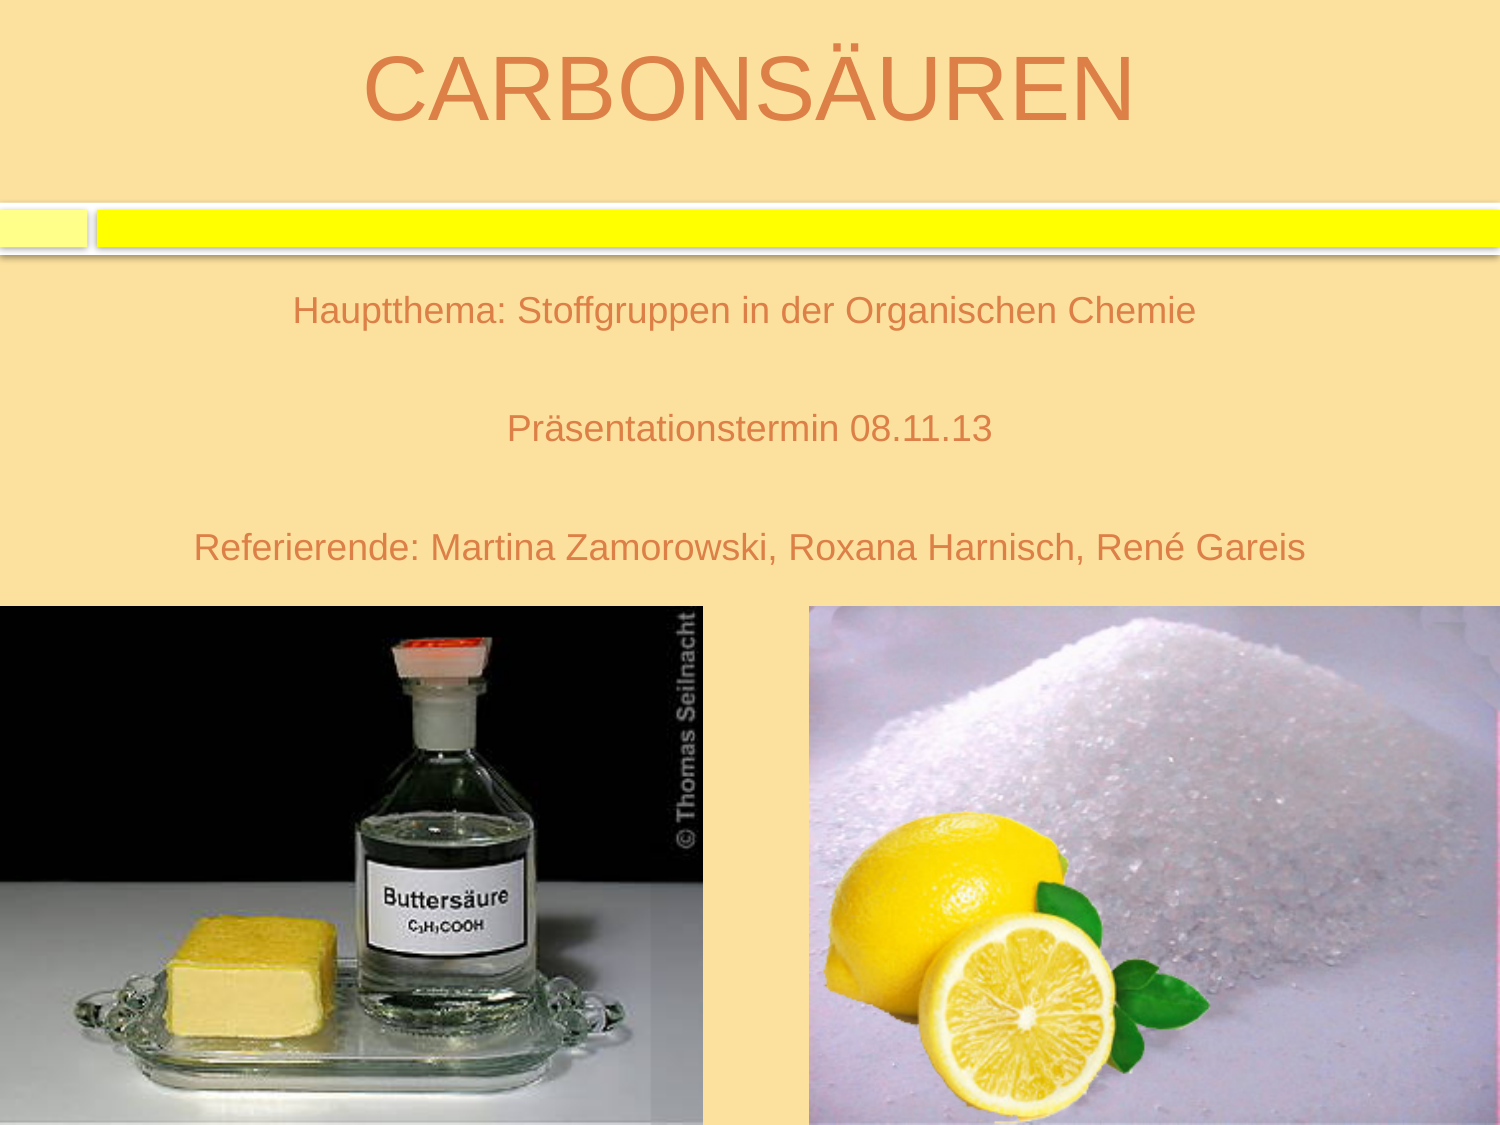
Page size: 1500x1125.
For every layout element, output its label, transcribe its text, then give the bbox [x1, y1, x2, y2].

text_box Referierende: Martina Zamorowski, Roxana Harnisch, René Gareis [0, 515, 1500, 576]
title Carbonsäuren [0, 0, 1500, 147]
picture [808, 606, 1500, 1125]
picture [0, 606, 704, 1125]
text_box Präsentationstermin 08.11.13 [0, 397, 1500, 457]
text_box Hauptthema: Stoffgruppen in der Organischen Chemie [0, 278, 1500, 339]
